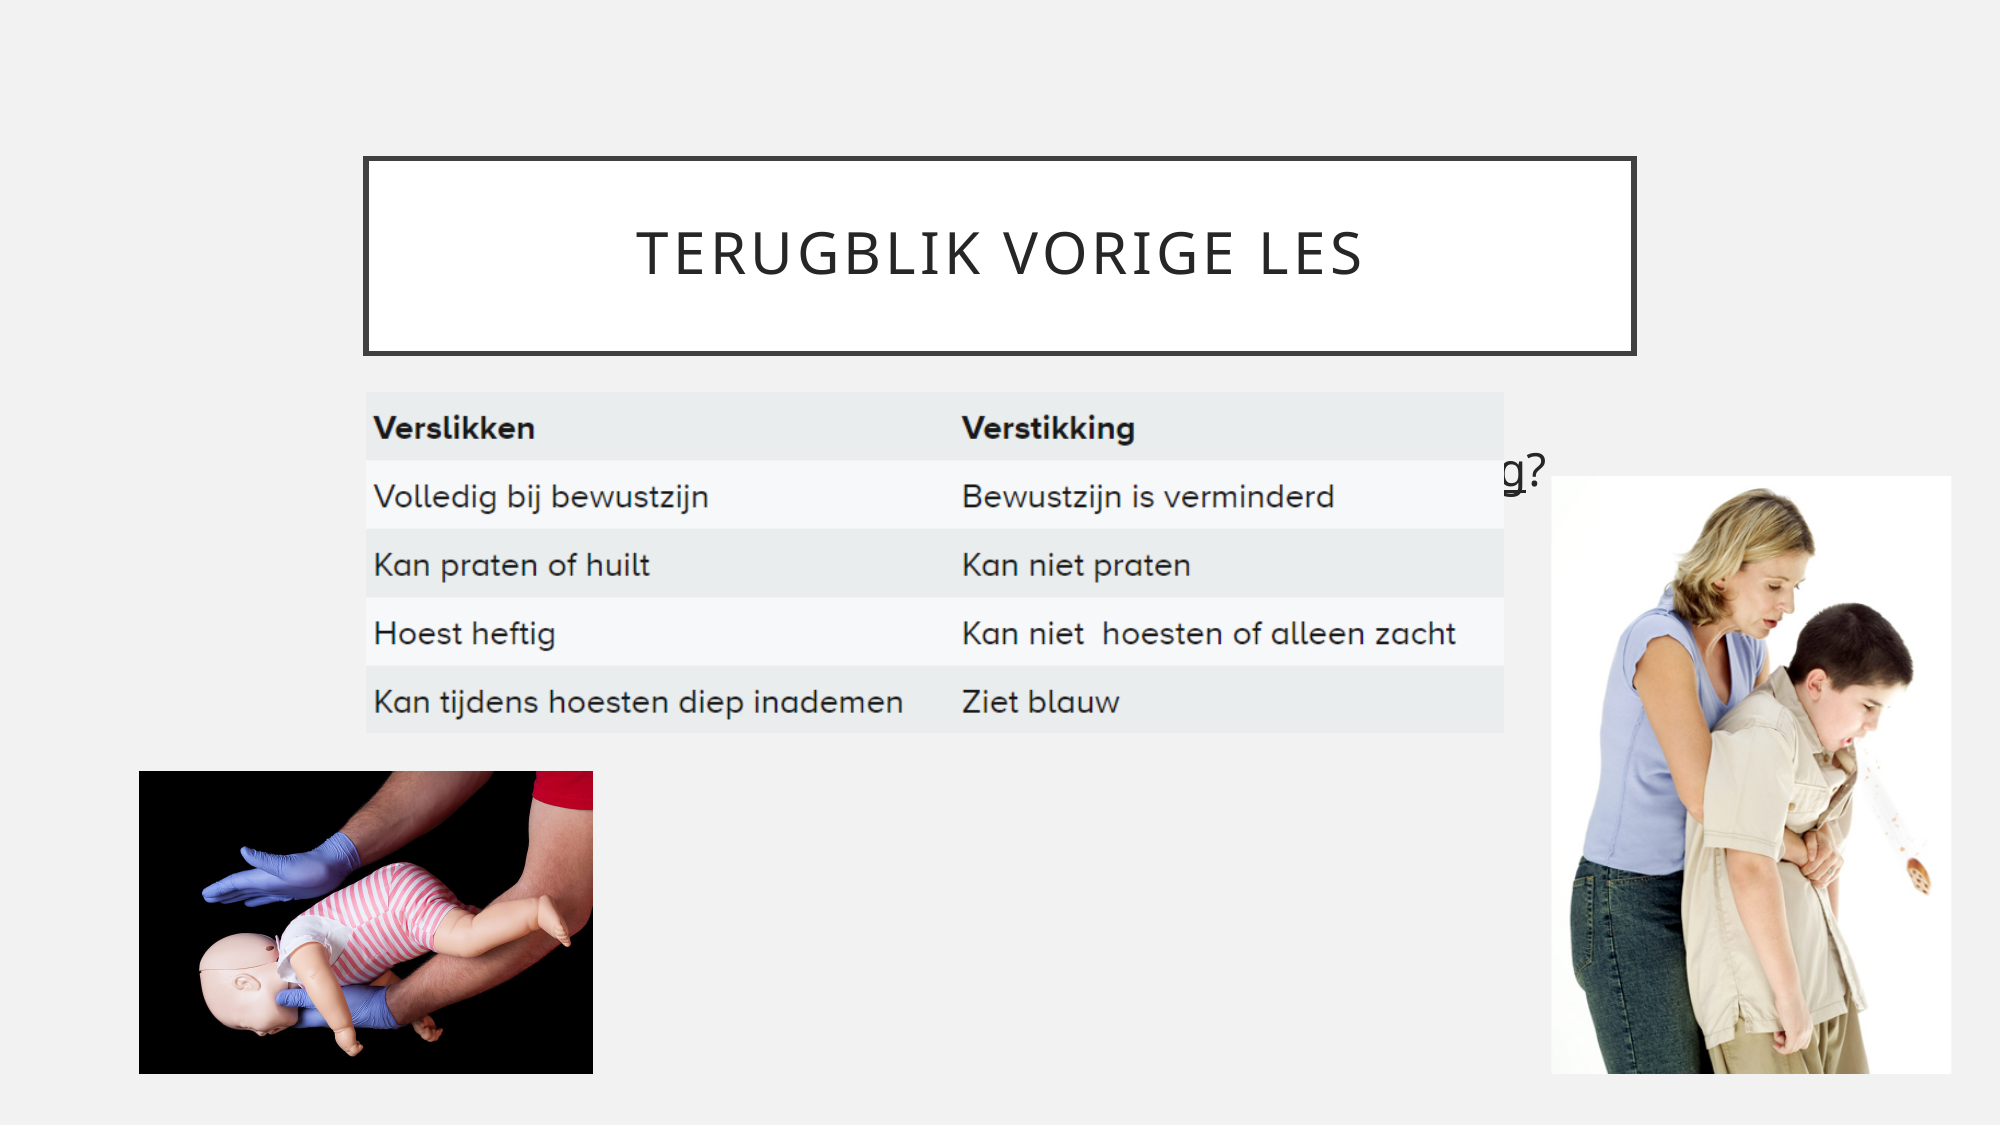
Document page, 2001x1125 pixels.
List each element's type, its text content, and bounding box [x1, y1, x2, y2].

list Wat is het verschil tussen verslikken en verstikking? [366, 432, 1634, 942]
picture [365, 392, 1504, 733]
picture [139, 771, 593, 1074]
picture [1551, 476, 1952, 1074]
title Terugblik vorige les [363, 156, 1637, 356]
